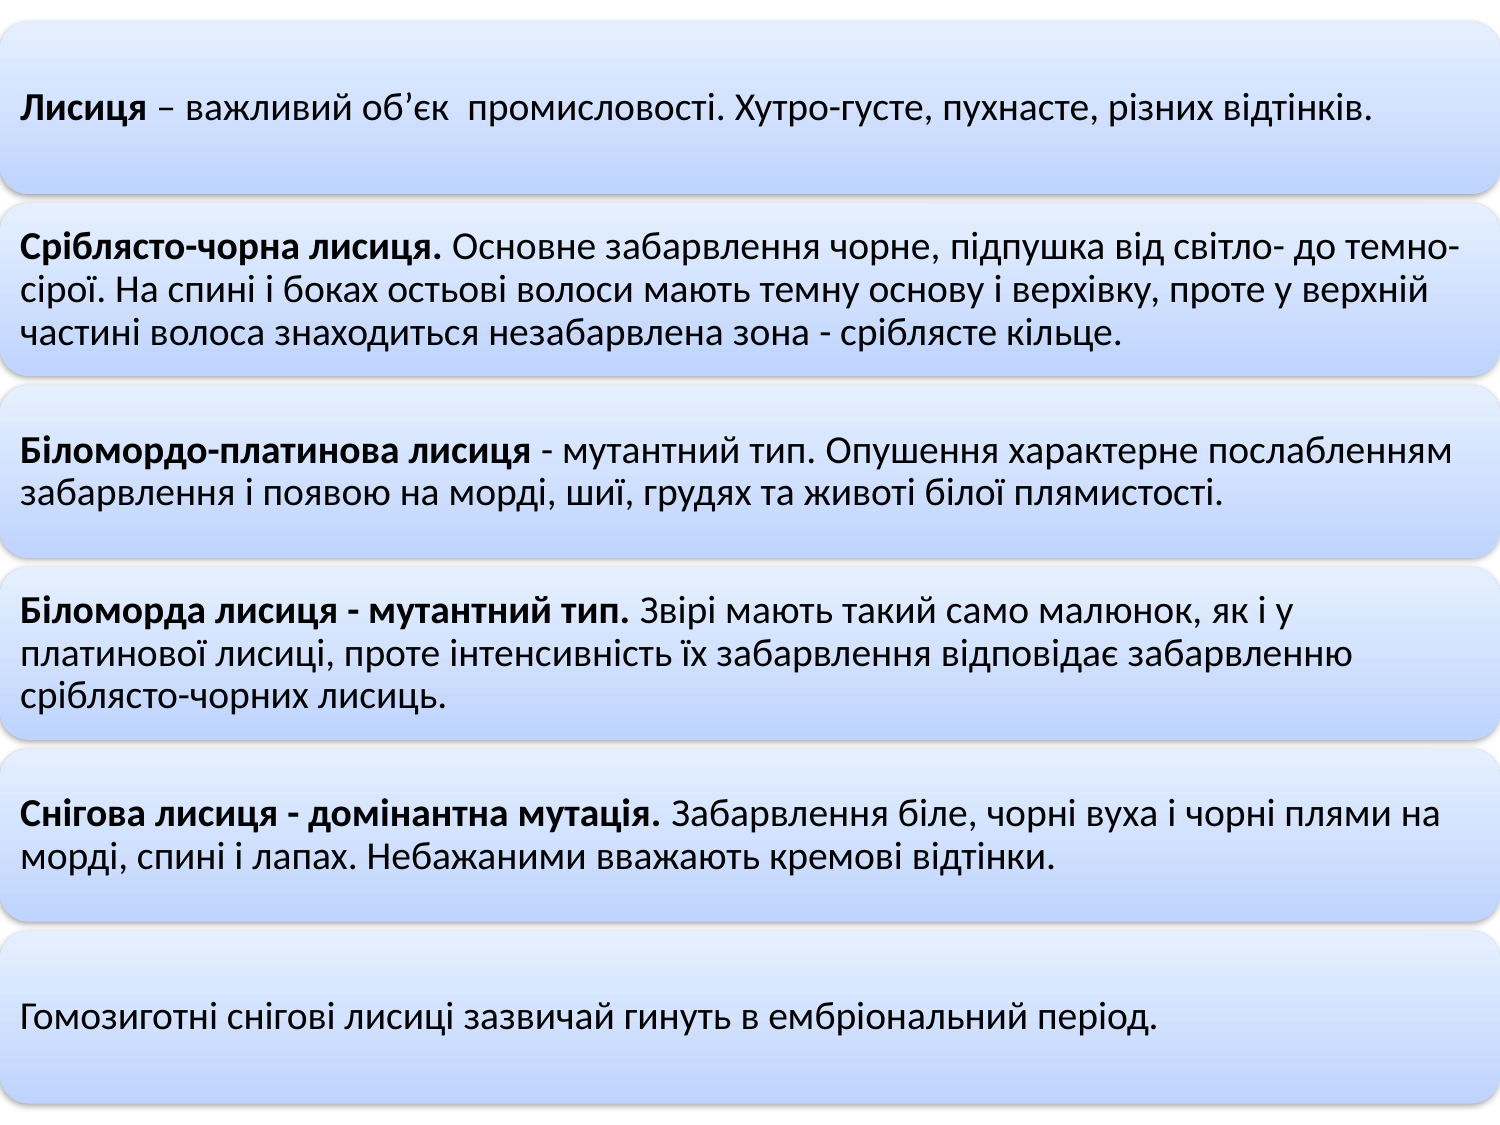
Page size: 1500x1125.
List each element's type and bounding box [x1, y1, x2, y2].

text_box [0, 0, 1500, 1125]
